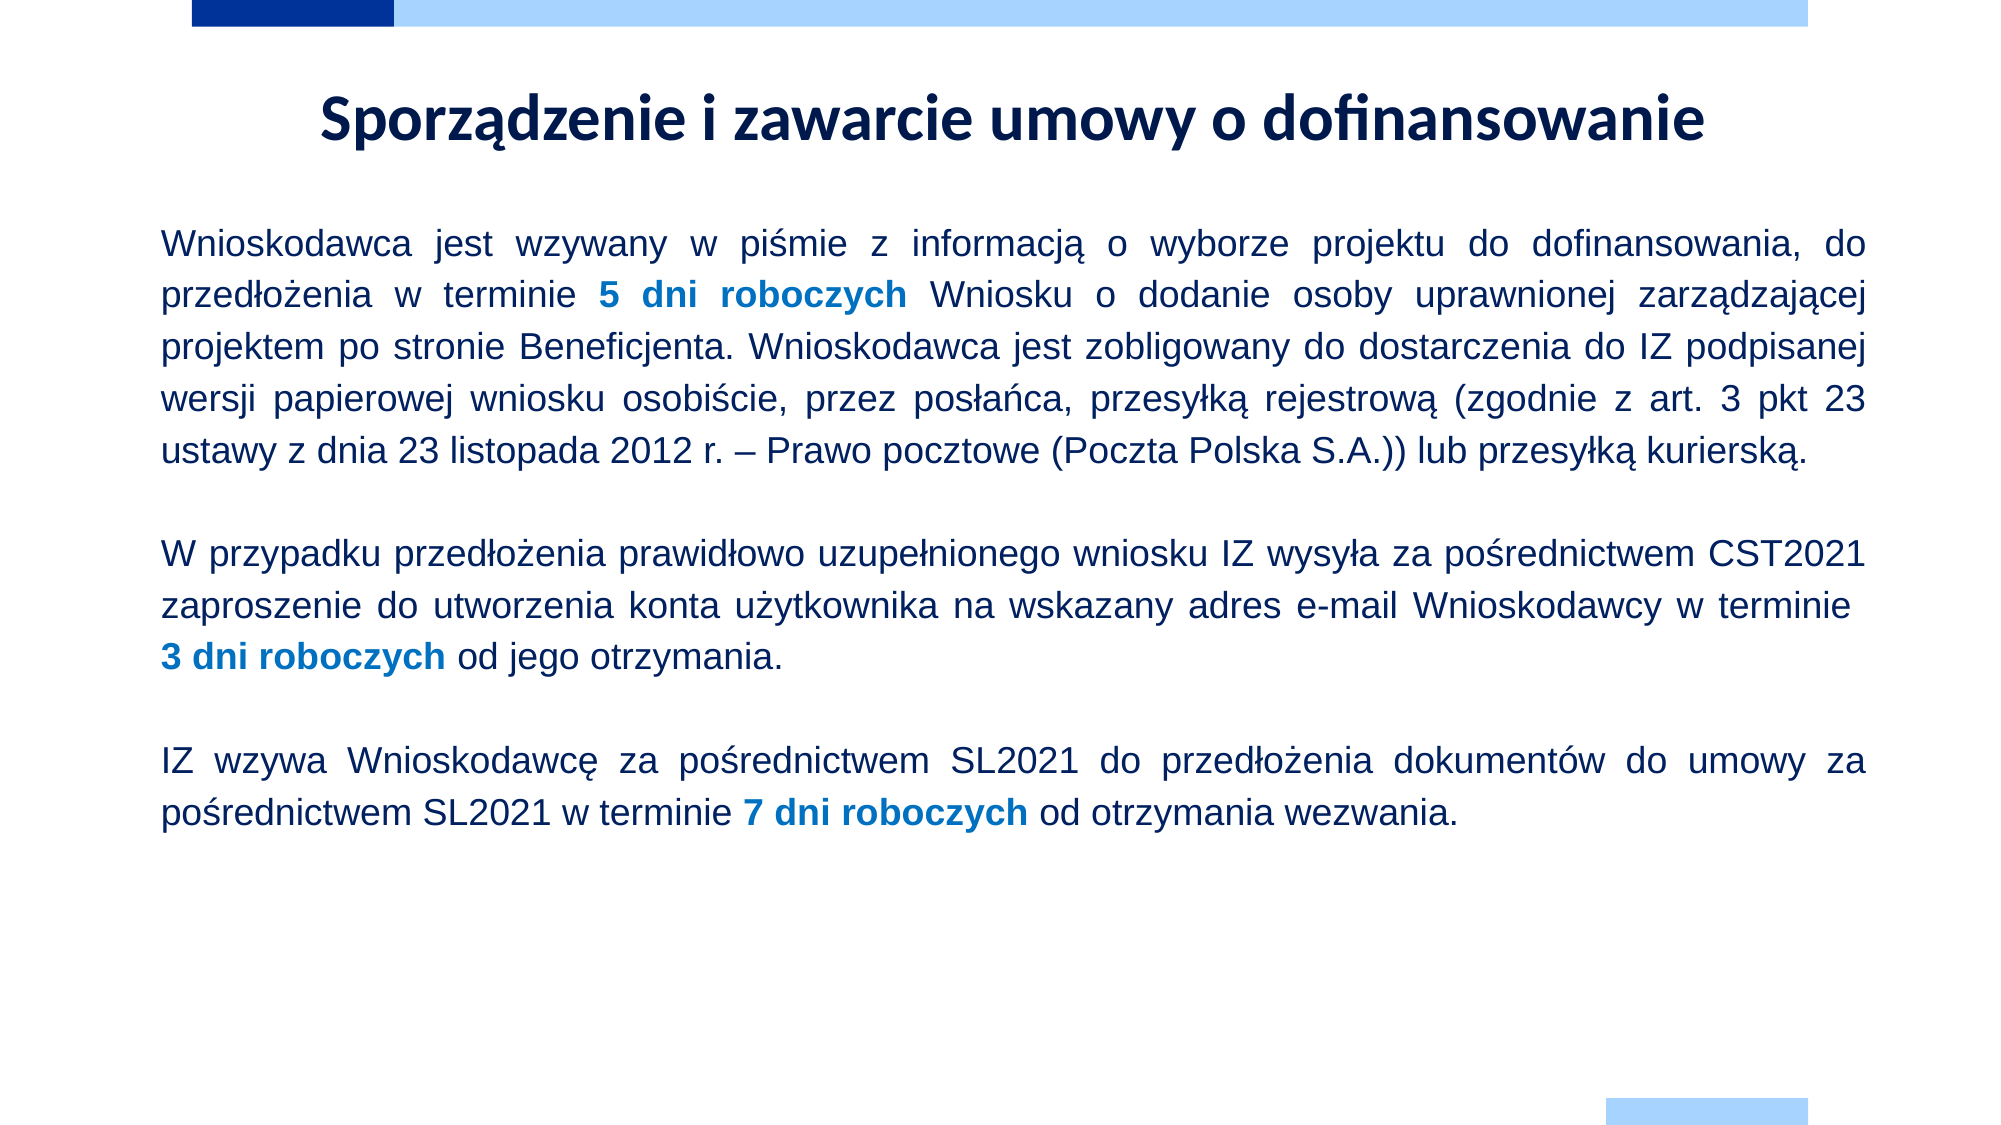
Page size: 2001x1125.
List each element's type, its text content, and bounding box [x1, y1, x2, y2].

text_box Wnioskodawca jest wzywany w piśmie z informacją o wyborze projektu do dofinansowania, do przedłożenia w terminie 5 dni roboczych Wniosku o dodanie osoby uprawnionej zarządzającej projektem po stronie Beneficjenta. Wnioskodawca jest zobligowany do dostarczenia do IZ podpisanej wersji papierowej wniosku osobiście, przez posłańca, przesyłką rejestrową (zgodnie z art. 3 pkt 23 ustawy z dnia 23 listopada 2012 r. – Prawo pocztowe (Poczta Polska S.A.)) lub przesyłką kurierską. W przypadku przedłożenia prawidłowo uzupełnionego wniosku IZ wysyła za pośrednictwem CST2021 zaproszenie do utworzenia konta użytkownika na wskazany adres e-mail Wnioskodawcy w terminie 3 dni roboczych od jego otrzymania. IZ wzywa Wnioskodawcę za pośrednictwem SL2021 do przedłożenia dokumentów do umowy za pośrednictwem SL2021 w terminie 7 dni roboczych od otrzymania wezwania. [146, 204, 1882, 841]
text_box Sporządzenie i zawarcie umowy o dofinansowanie [126, 66, 1901, 161]
